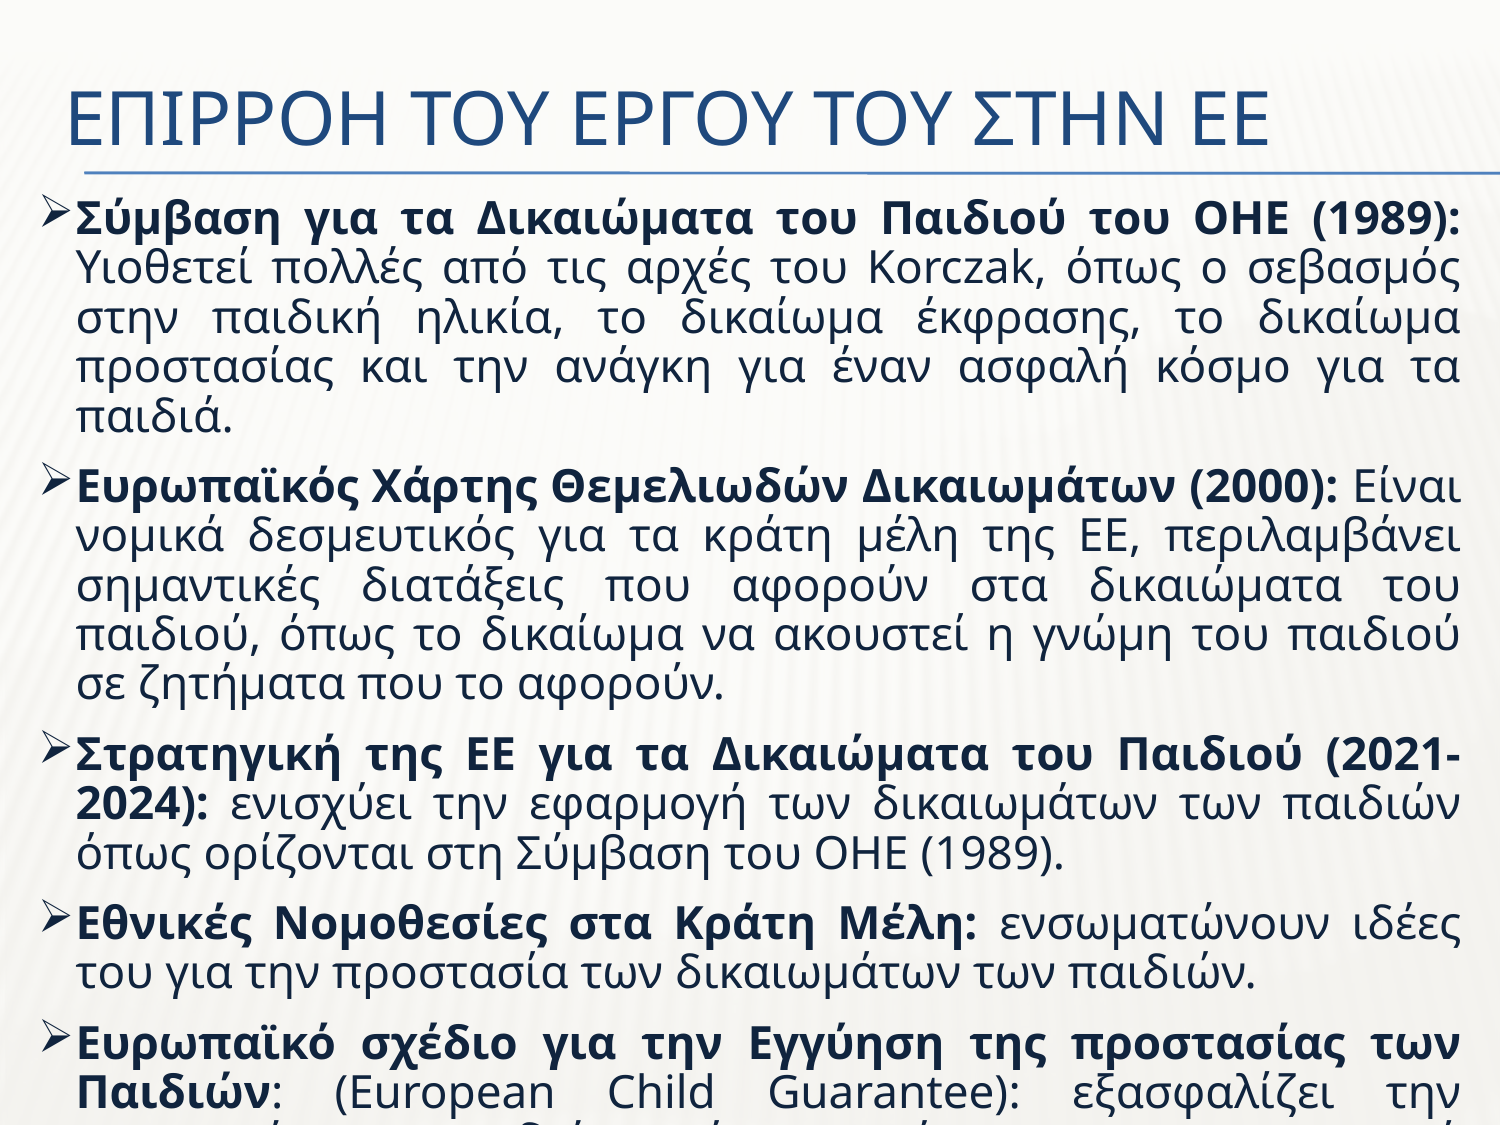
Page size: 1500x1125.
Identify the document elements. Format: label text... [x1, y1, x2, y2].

text_box Σύμβαση για τα Δικαιώματα του Παιδιού του ΟΗΕ (1989): Υιοθετεί πολλές από τις αρχές του Korczak, όπως ο σεβασμός στην παιδική ηλικία, το δικαίωμα έκφρασης, το δικαίωμα προστασίας και την ανάγκη για έναν ασφαλή κόσμο για τα παιδιά. Ευρωπαϊκός Χάρτης Θεμελιωδών Δικαιωμάτων (2000): Είναι νομικά δεσμευτικός για τα κράτη μέλη της ΕΕ, περιλαμβάνει σημαντικές διατάξεις που αφορούν στα δικαιώματα του παιδιού, όπως το δικαίωμα να ακουστεί η γνώμη του παιδιού σε ζητήματα που το αφορούν. Στρατηγική της ΕΕ για τα Δικαιώματα του Παιδιού (2021-2024): ενισχύει την εφαρμογή των δικαιωμάτων των παιδιών όπως ορίζονται στη Σύμβαση του ΟΗΕ (1989). Εθνικές Νομοθεσίες στα Κράτη Μέλη: ενσωματώνουν ιδέες του για την προστασία των δικαιωμάτων των παιδιών. Ευρωπαϊκό σχέδιο για την Εγγύηση της προστασίας των Παιδιών: (European Child Guarantee): εξασφαλίζει την προστασία των παιδιών από την φτώχεια και τον κοινωνικό αποκλεισμό. [23, 187, 1477, 1125]
title Επιρροη του εργου του στην ΕΕ [49, 46, 1475, 185]
